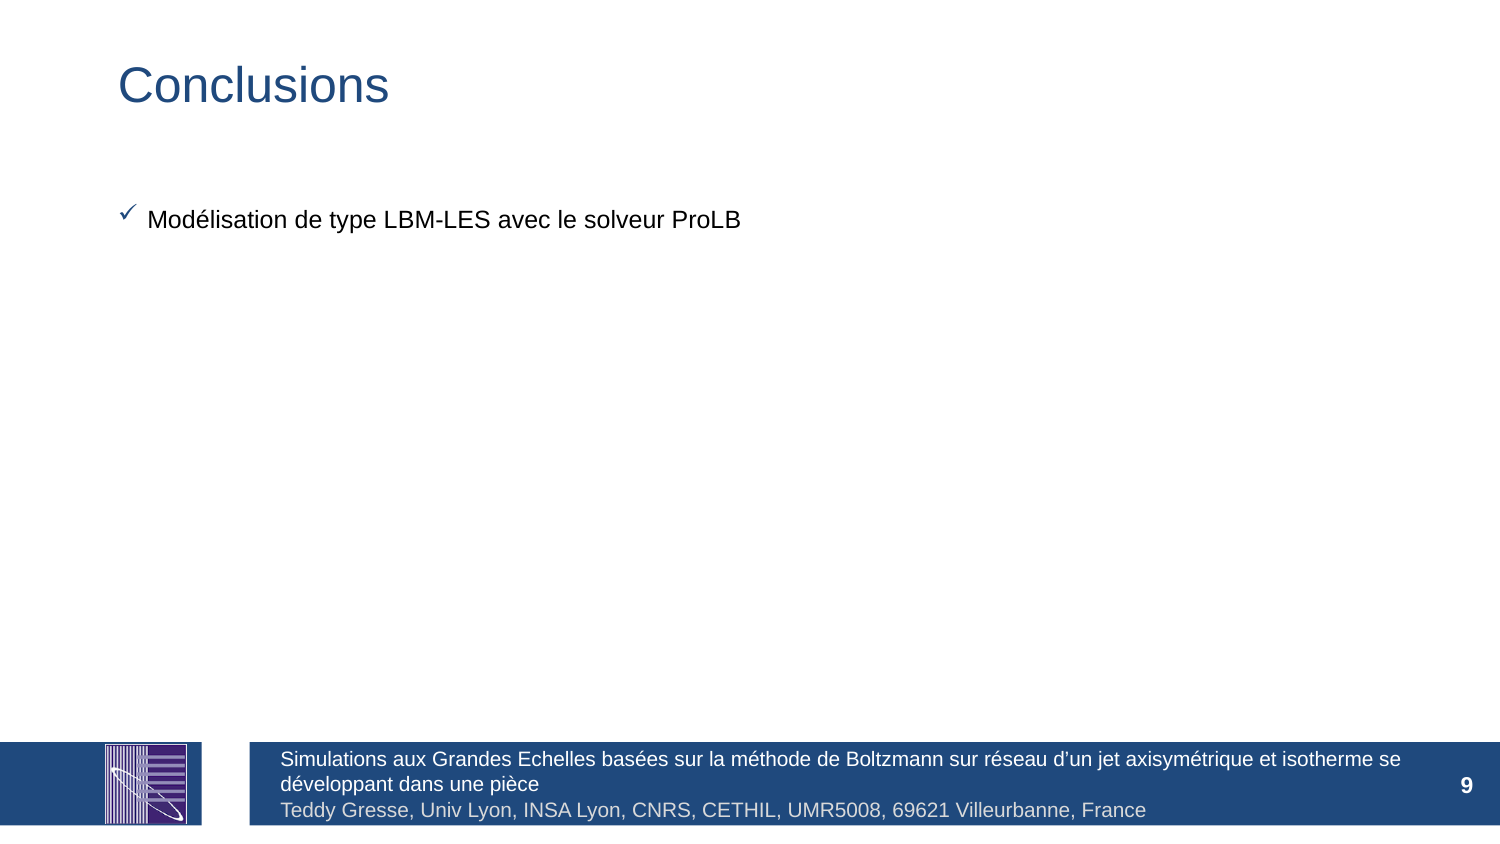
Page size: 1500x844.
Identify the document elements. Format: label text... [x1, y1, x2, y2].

text_box Teddy Gresse, Univ Lyon, INSA Lyon, CNRS, CETHIL, UMR5008, 69621 Villeurbanne, France [265, 789, 1471, 825]
text_box 9 [1445, 763, 1478, 806]
title Conclusions [103, 45, 1397, 127]
text_box Simulations aux Grandes Echelles basées sur la méthode de Boltzmann sur réseau d’un jet axisymétrique et isotherme se développant dans une pièce [265, 752, 1471, 788]
list Modélisation de type LBM-LES avec le solveur ProLB [103, 138, 1397, 706]
picture [105, 744, 187, 824]
